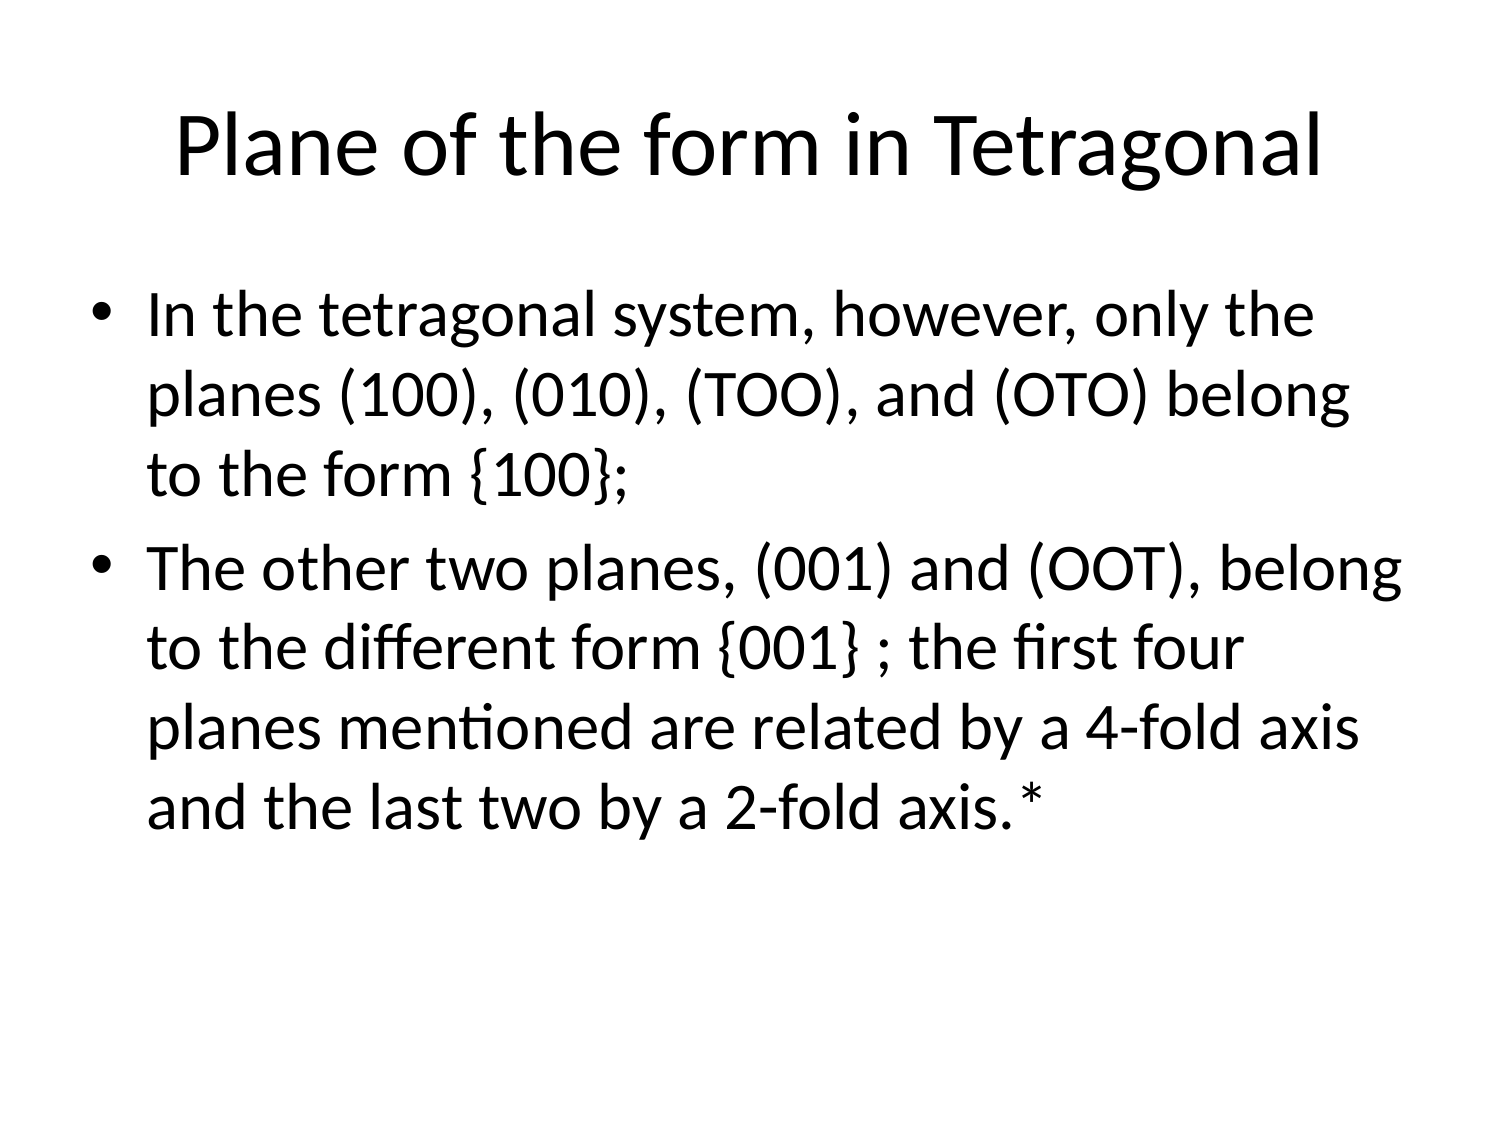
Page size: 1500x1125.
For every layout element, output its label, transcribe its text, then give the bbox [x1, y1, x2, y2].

title Plane of the form in Tetragonal [75, 45, 1425, 233]
list In the tetragonal system, however, only the planes (100), (010), (TOO), and (OTO) belong to the form {100}; The other two planes, (001) and (OOT), belong to the different form {001} ; the first four planes mentioned are related by a 4-fold axis and the last two by a 2-fold axis.* [75, 262, 1425, 1005]
